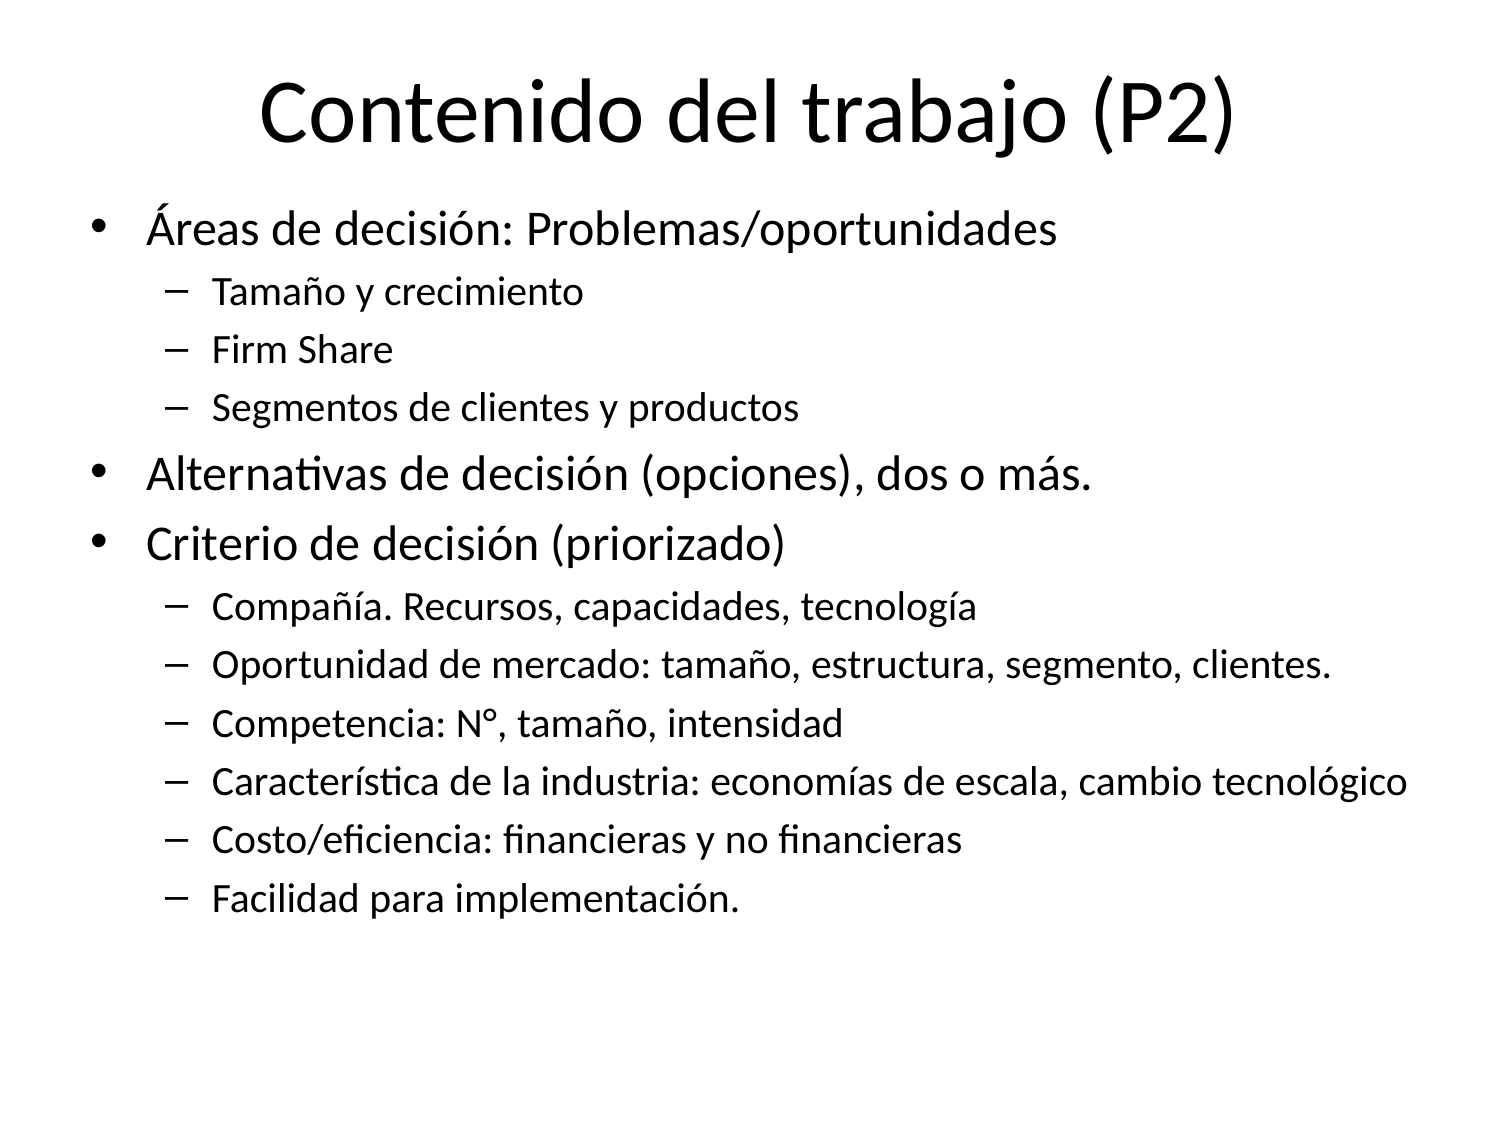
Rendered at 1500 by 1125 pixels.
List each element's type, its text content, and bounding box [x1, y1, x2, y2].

list Áreas de decisión: Problemas/oportunidades Tamaño y crecimiento Firm Share Segmentos de clientes y productos Alternativas de decisión (opciones), dos o más. Criterio de decisión (priorizado) Compañía. Recursos, capacidades, tecnología Oportunidad de mercado: tamaño, estructura, segmento, clientes. Competencia: N°, tamaño, intensidad Característica de la industria: economías de escala, cambio tecnológico Costo/eficiencia: financieras y no financieras Facilidad para implementación. [75, 187, 1425, 1005]
title Contenido del trabajo (P2) [75, 11, 1425, 187]
